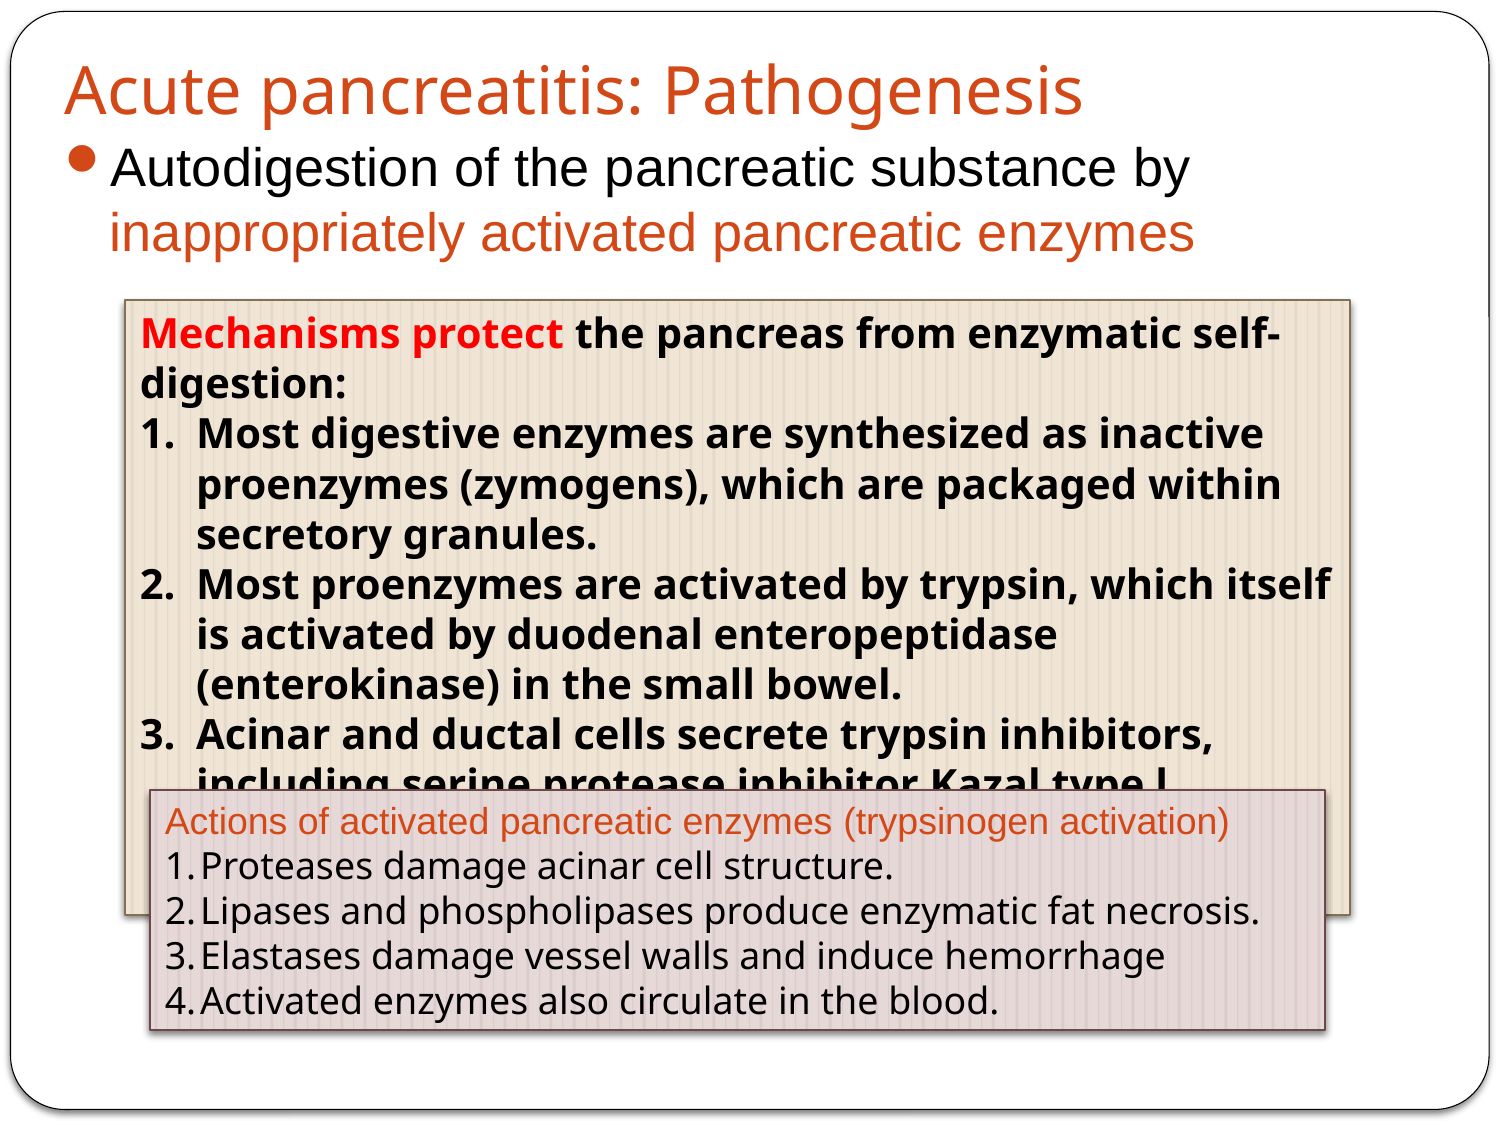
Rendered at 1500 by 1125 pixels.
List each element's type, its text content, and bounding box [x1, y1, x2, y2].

title Acute pancreatitis: Pathogenesis [50, 12, 1325, 125]
text_box Mechanisms protect the pancreas from enzymatic self-digestion: Most digestive enzymes are synthesized as inactive proenzymes (zymogens), which are packaged within secretory granules. Most proenzymes are activated by trypsin, which itself is activated by duodenal enteropeptidase (enterokinase) in the small bowel. Acinar and ductal cells secrete trypsin inhibitors, including serine protease inhibitor Kazal type l (SPINK1), which further limit intrapancreatic trypsin activity. [124, 299, 1351, 916]
list Autodigestion of the pancreatic substance by inappropriately activated pancreatic enzymes [50, 125, 1325, 875]
text_box Actions of activated pancreatic enzymes (trypsinogen activation) Proteases damage acinar cell structure. Lipases and phospholipases produce enzymatic fat necrosis. Elastases damage vessel walls and induce hemorrhage Activated enzymes also circulate in the blood. [149, 789, 1326, 1031]
